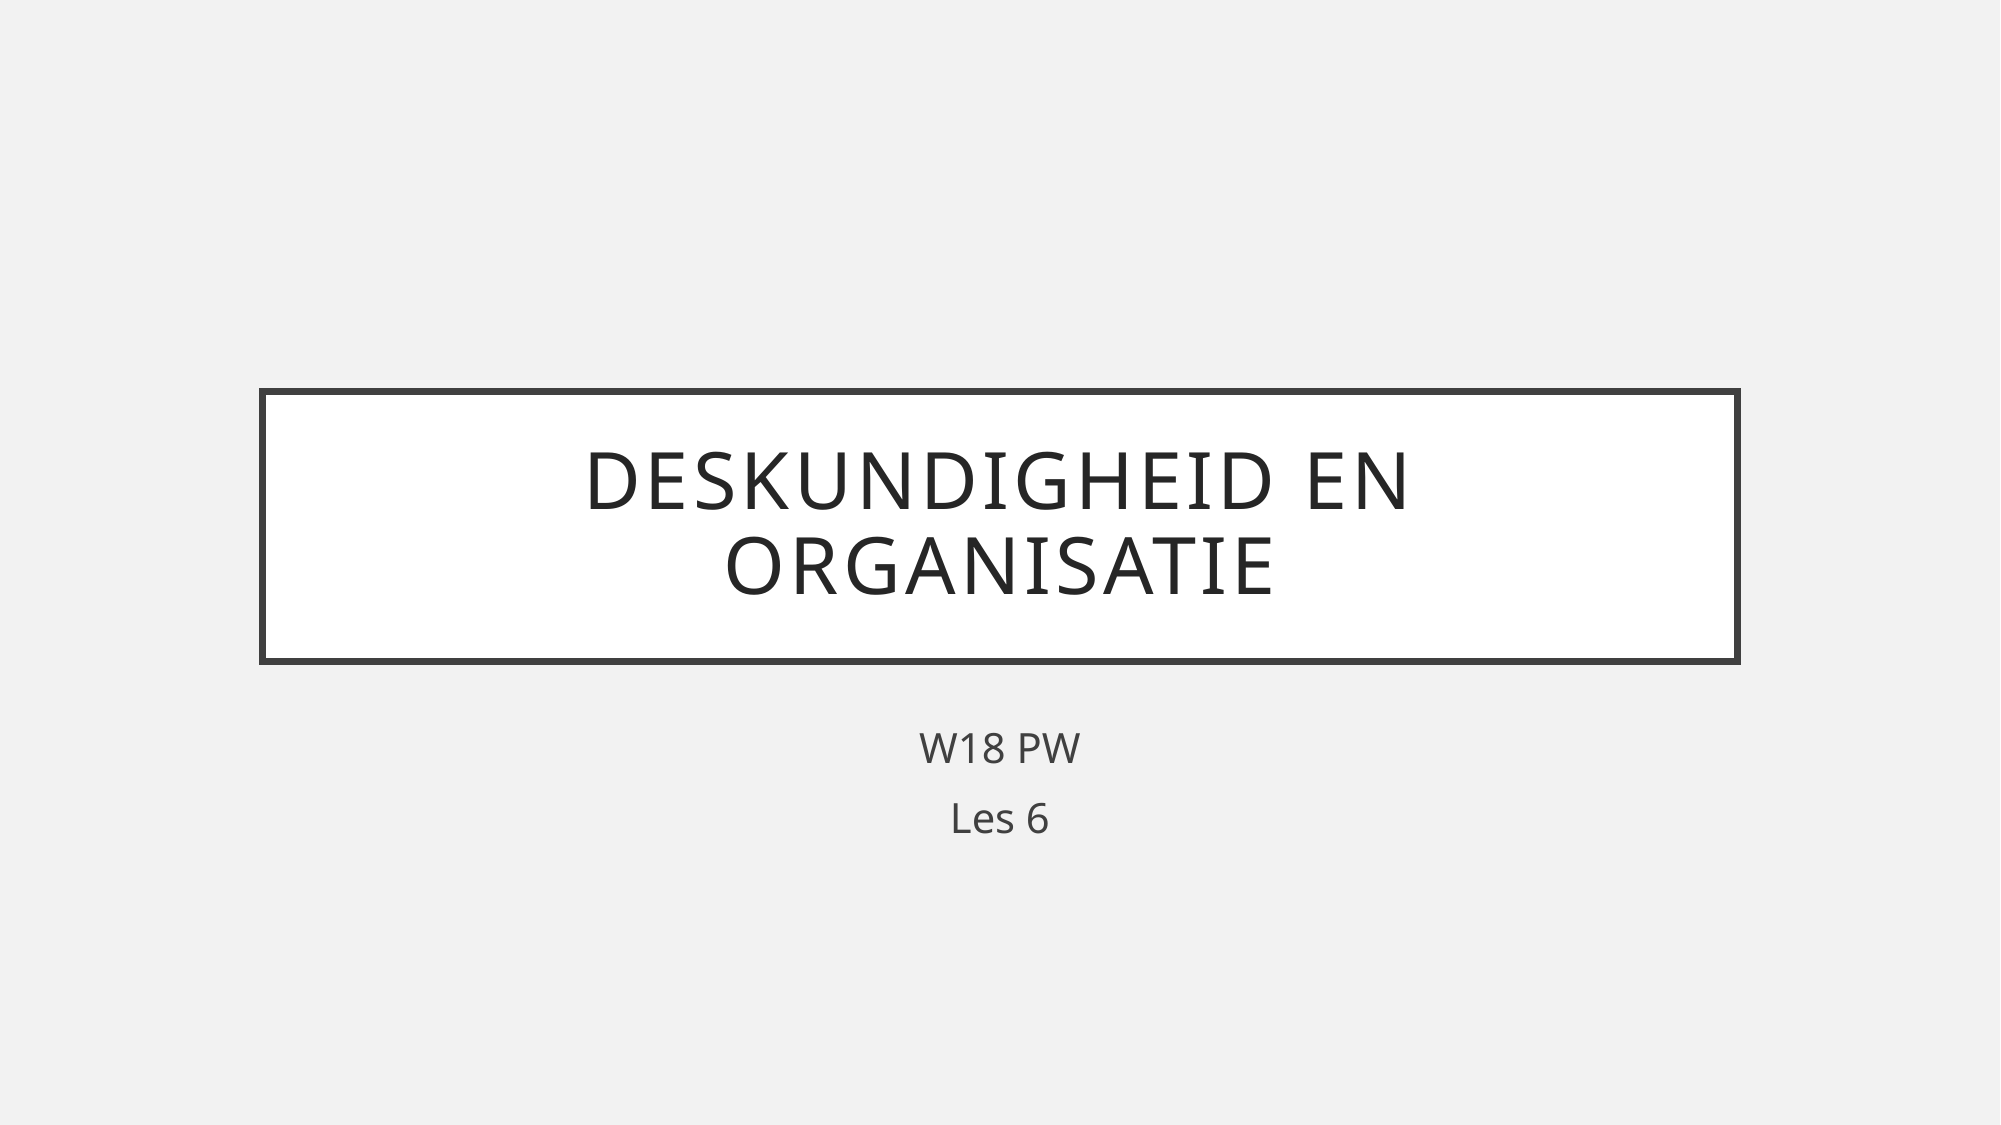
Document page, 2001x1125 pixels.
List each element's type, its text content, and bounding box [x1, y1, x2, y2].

title Deskundigheid en organisatie [259, 388, 1741, 665]
subtitle W18 PW Les 6 [442, 713, 1558, 918]
